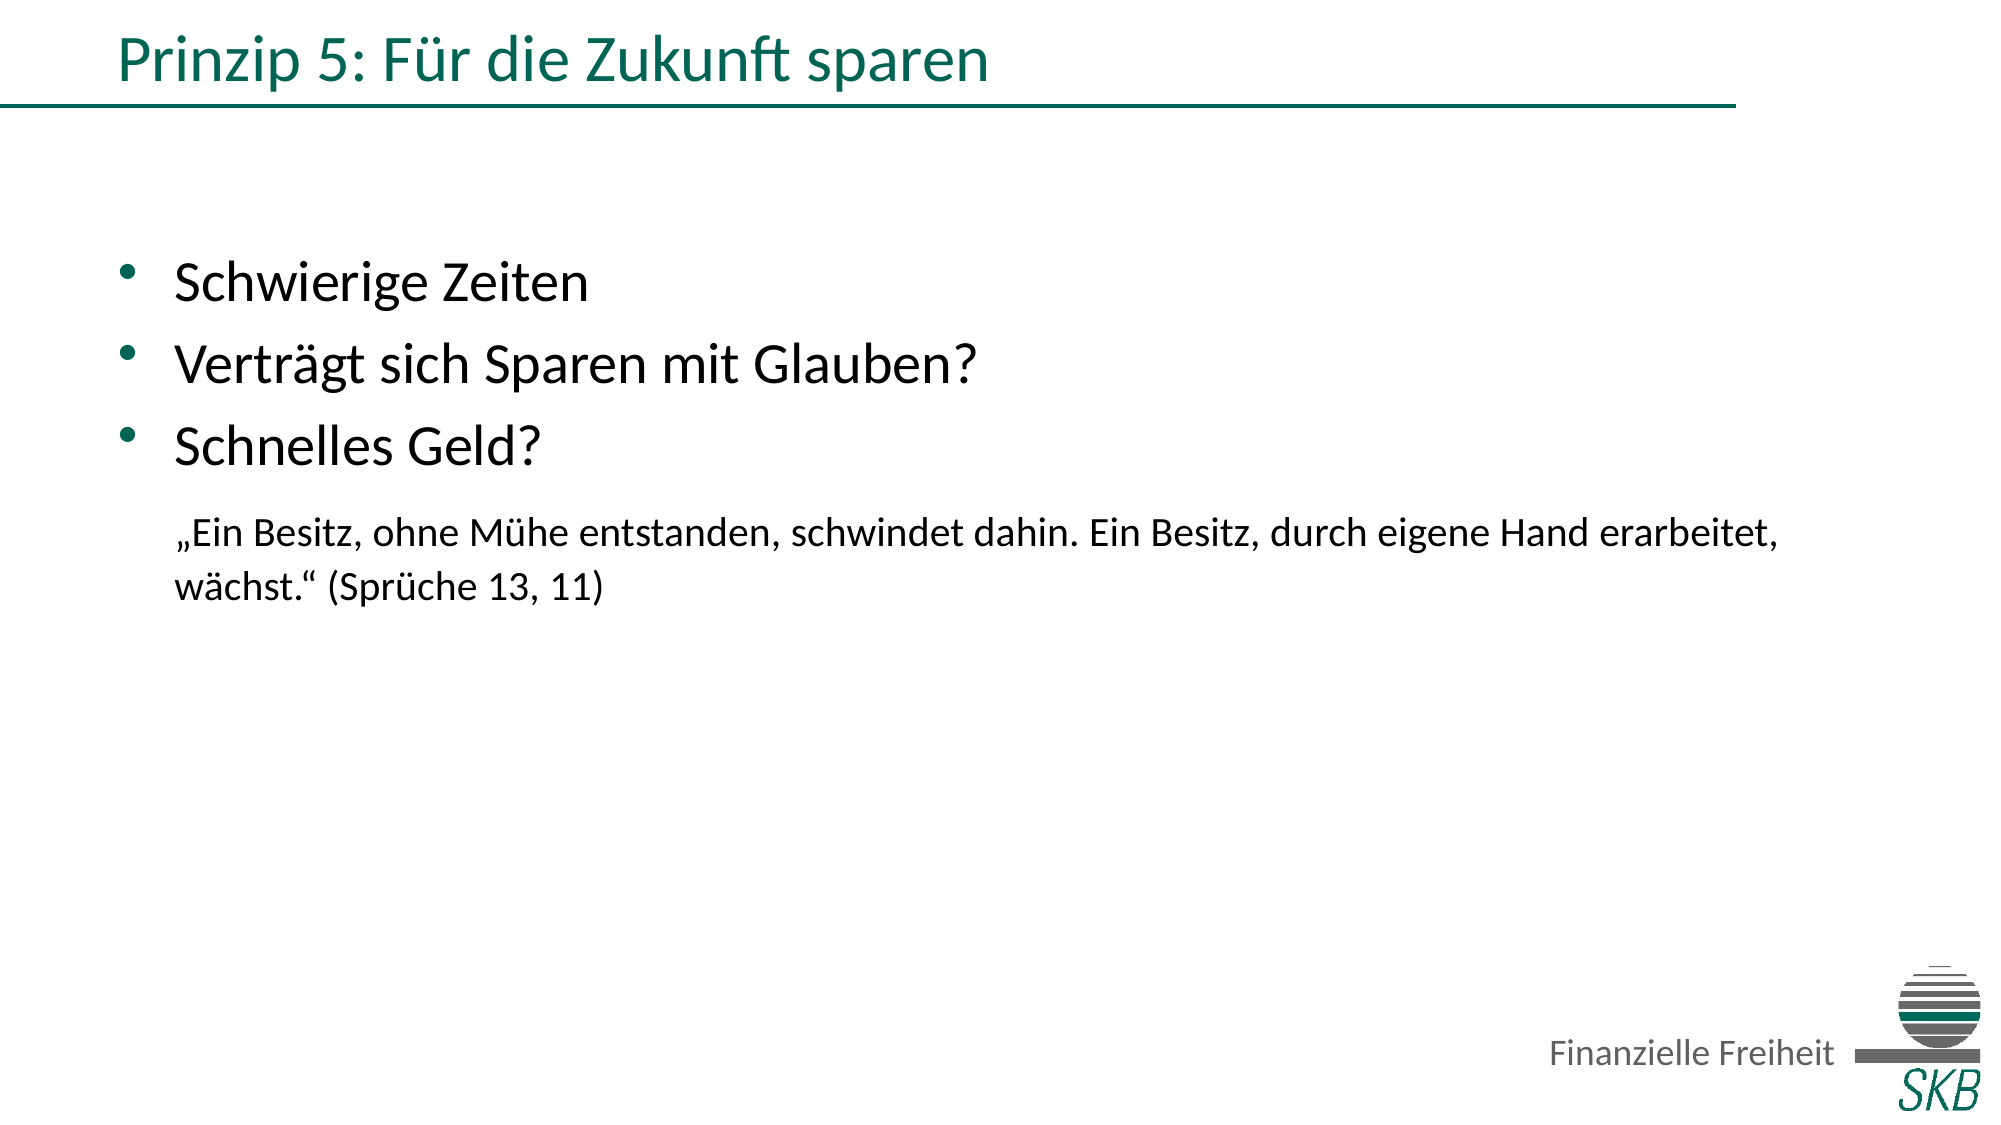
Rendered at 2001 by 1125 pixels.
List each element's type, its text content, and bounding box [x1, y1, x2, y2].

list Schwierige Zeiten Verträgt sich Sparen mit Glauben? Schnelles Geld? „Ein Besitz, ohne Mühe entstanden, schwindet dahin. Ein Besitz, durch eigene Hand erarbeitet, wächst.“ (Sprüche 13, 11) [117, 243, 1792, 944]
text_box Prinzip 5: Für die Zukunft sparen [102, 7, 1300, 80]
picture [1855, 966, 1981, 1111]
